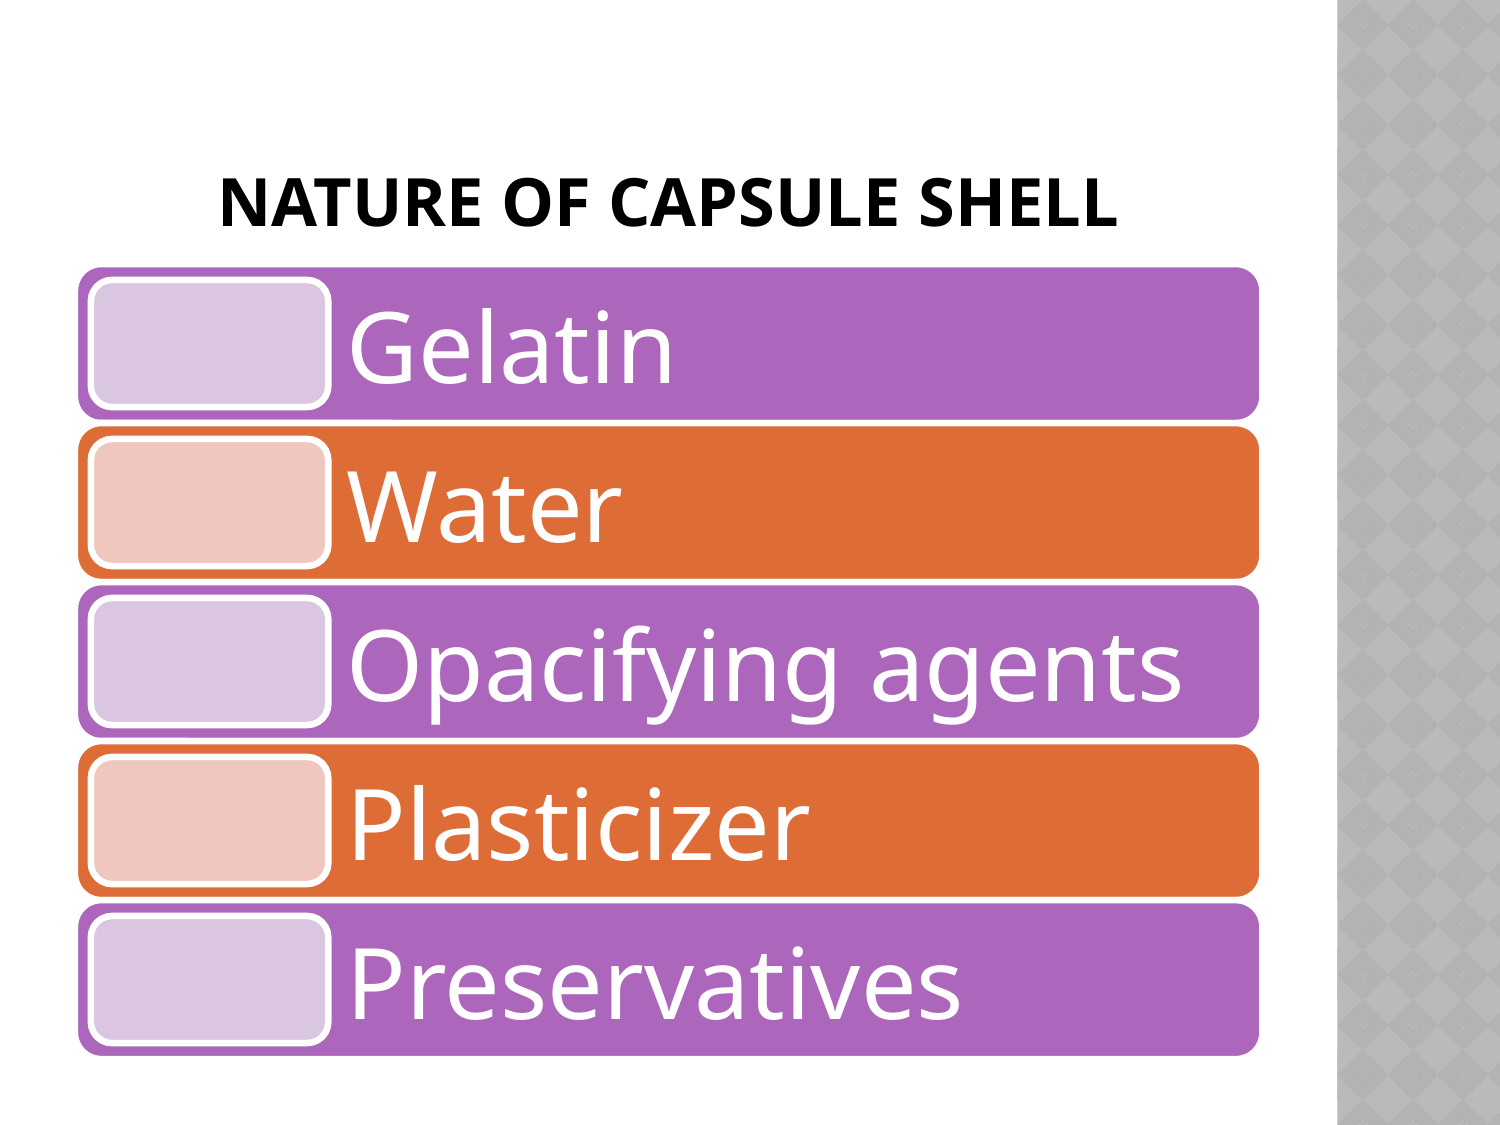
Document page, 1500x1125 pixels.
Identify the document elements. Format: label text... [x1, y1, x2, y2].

title NATURE OF CAPSULE SHELL [75, 52, 1263, 240]
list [74, 263, 1263, 1060]
